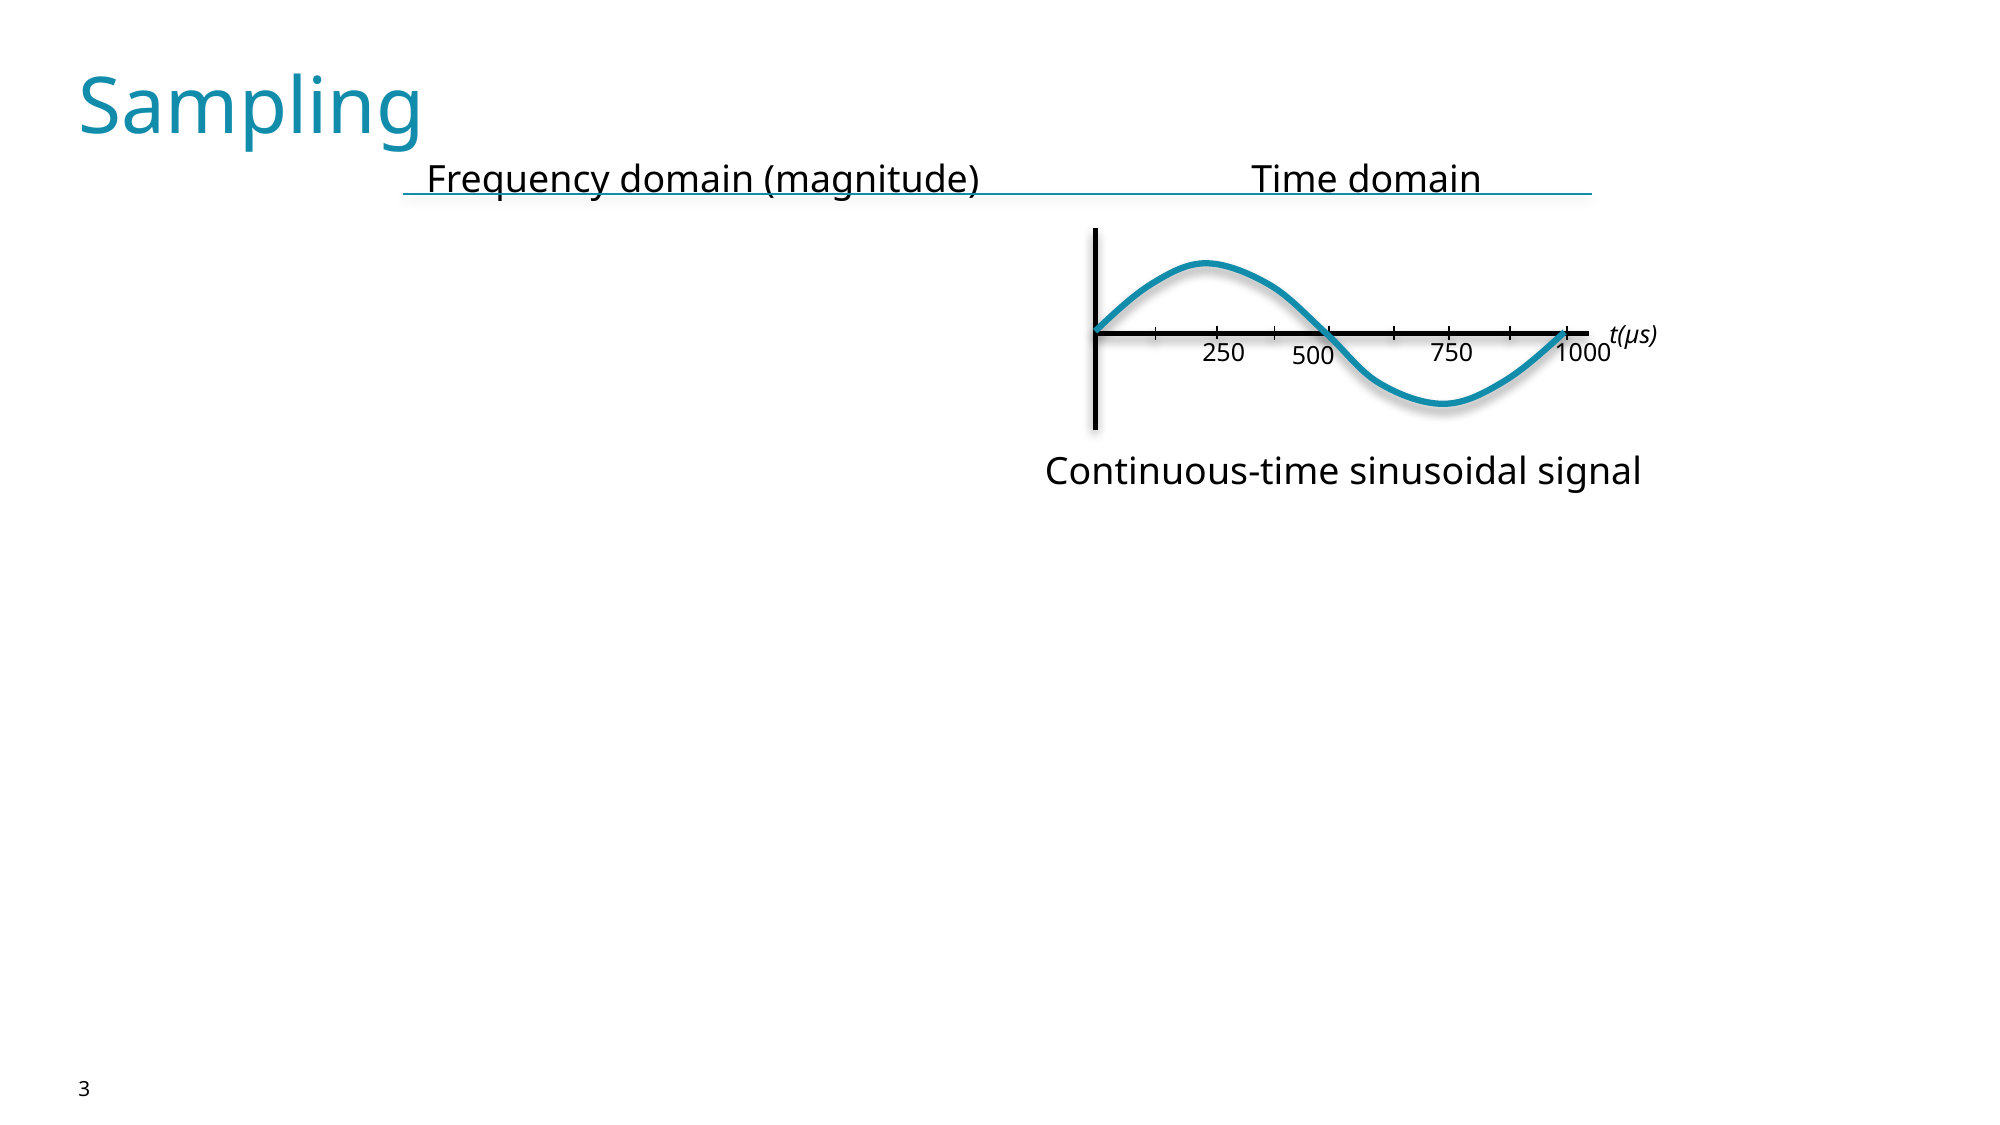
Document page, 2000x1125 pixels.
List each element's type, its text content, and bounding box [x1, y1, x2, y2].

text_box Time domain [1236, 147, 1498, 192]
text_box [1236, 197, 1498, 202]
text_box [411, 197, 995, 202]
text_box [1094, 227, 1592, 431]
text_box t(µs) [1609, 318, 1686, 349]
text_box Frequency domain (magnitude) [411, 147, 995, 193]
text_box Continuous-time sinusoidal signal [1030, 439, 1658, 500]
title Sampling [78, 55, 1910, 150]
